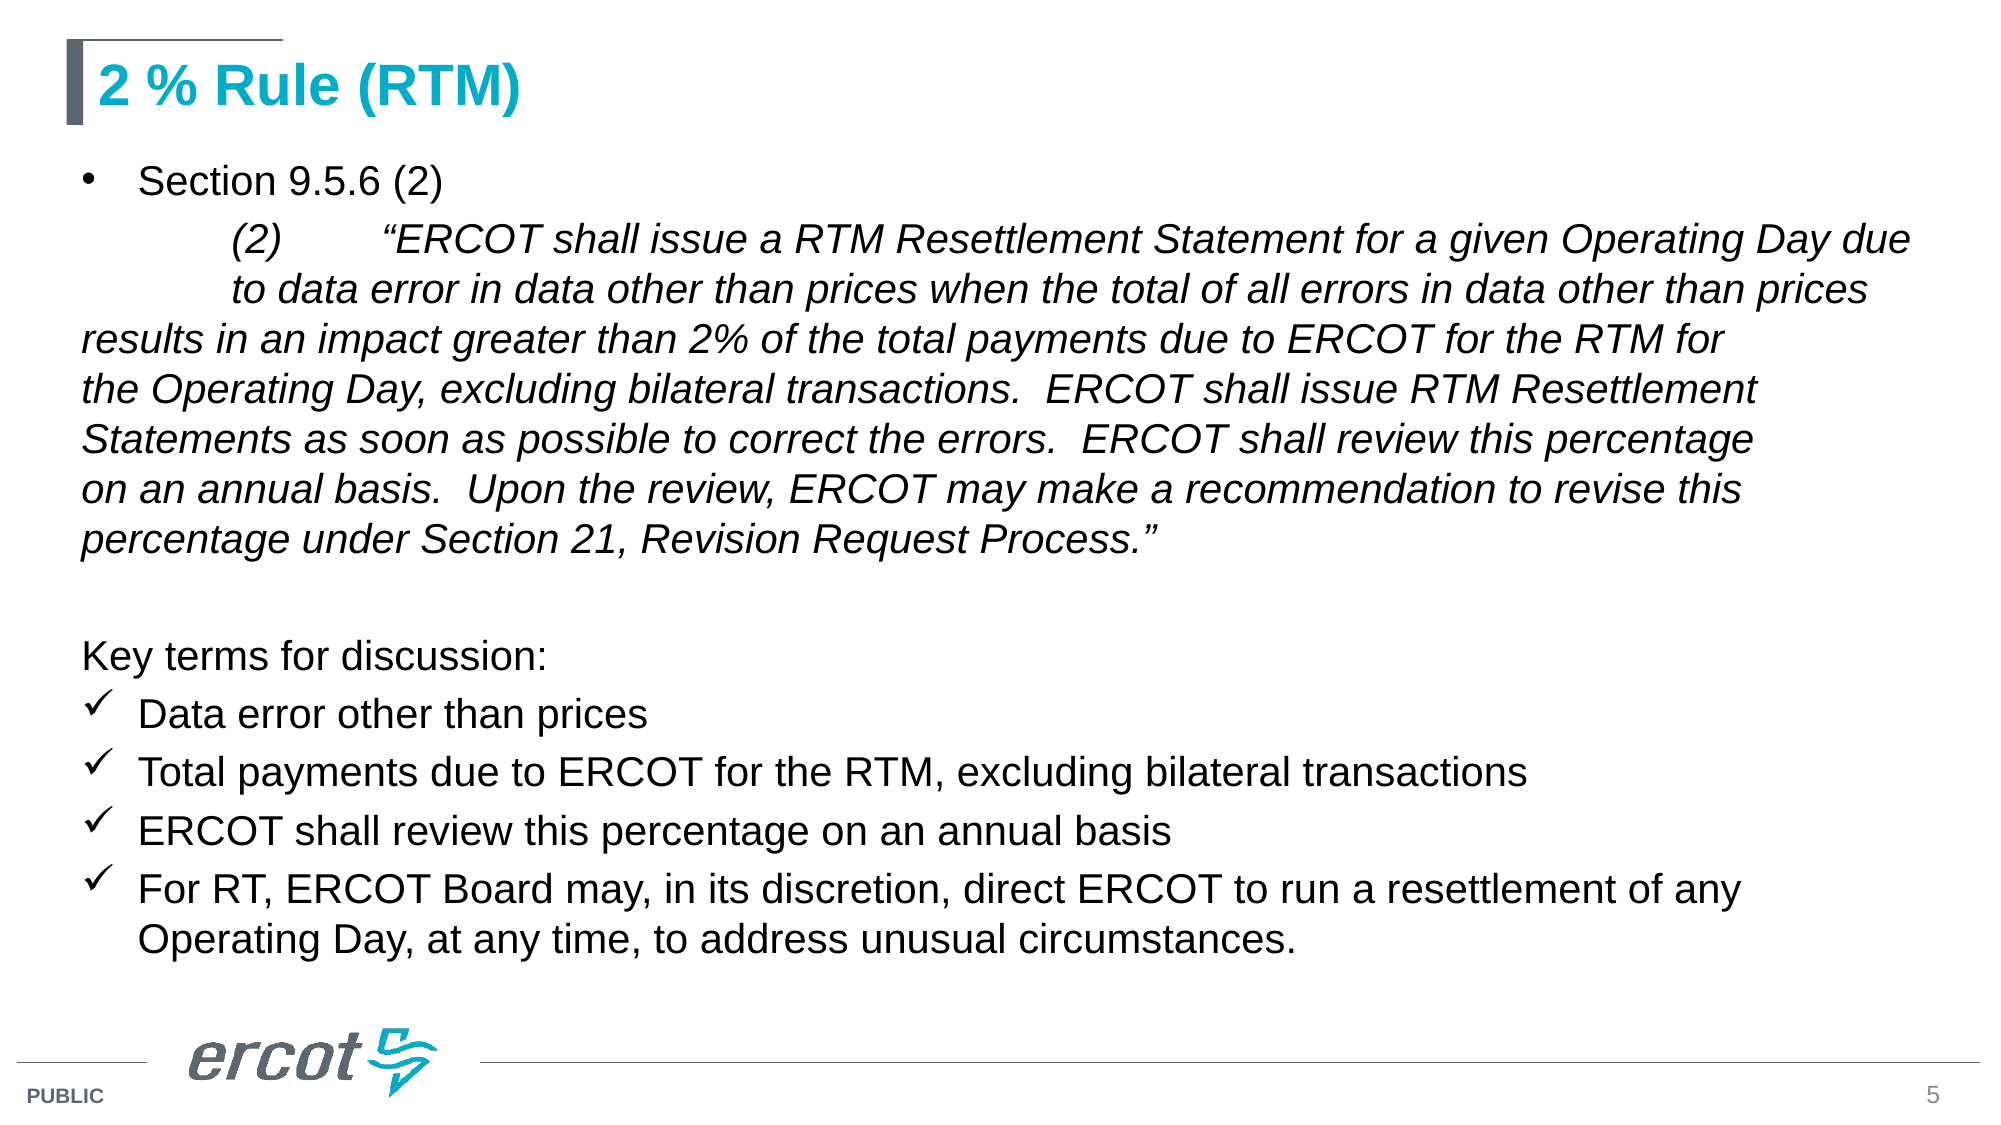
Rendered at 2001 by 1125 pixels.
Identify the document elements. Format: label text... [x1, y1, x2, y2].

slide_number 5 [1883, 1076, 1984, 1112]
list Section 9.5.6 (2) (2) “ERCOT shall issue a RTM Resettlement Statement for a given Operating Day due to data error in data other than prices when the total of all errors in data other than prices results in an impact greater than 2% of the total payments due to ERCOT for the RTM for the Operating Day, excluding bilateral transactions. ERCOT shall issue RTM Resettlement Statements as soon as possible to correct the errors. ERCOT shall review this percentage on an annual basis. Upon the review, ERCOT may make a recommendation to revise this percentage under Section 21, Revision Request Process.” Key terms for discussion: Data error other than prices Total payments due to ERCOT for the RTM, excluding bilateral transactions ERCOT shall review this percentage on an annual basis For RT, ERCOT Board may, in its discretion, direct ERCOT to run a resettlement of any Operating Day, at any time, to address unusual circumstances. [66, 145, 1934, 972]
title 2 % Rule (RTM) [83, 39, 1934, 145]
picture [183, 1024, 442, 1100]
